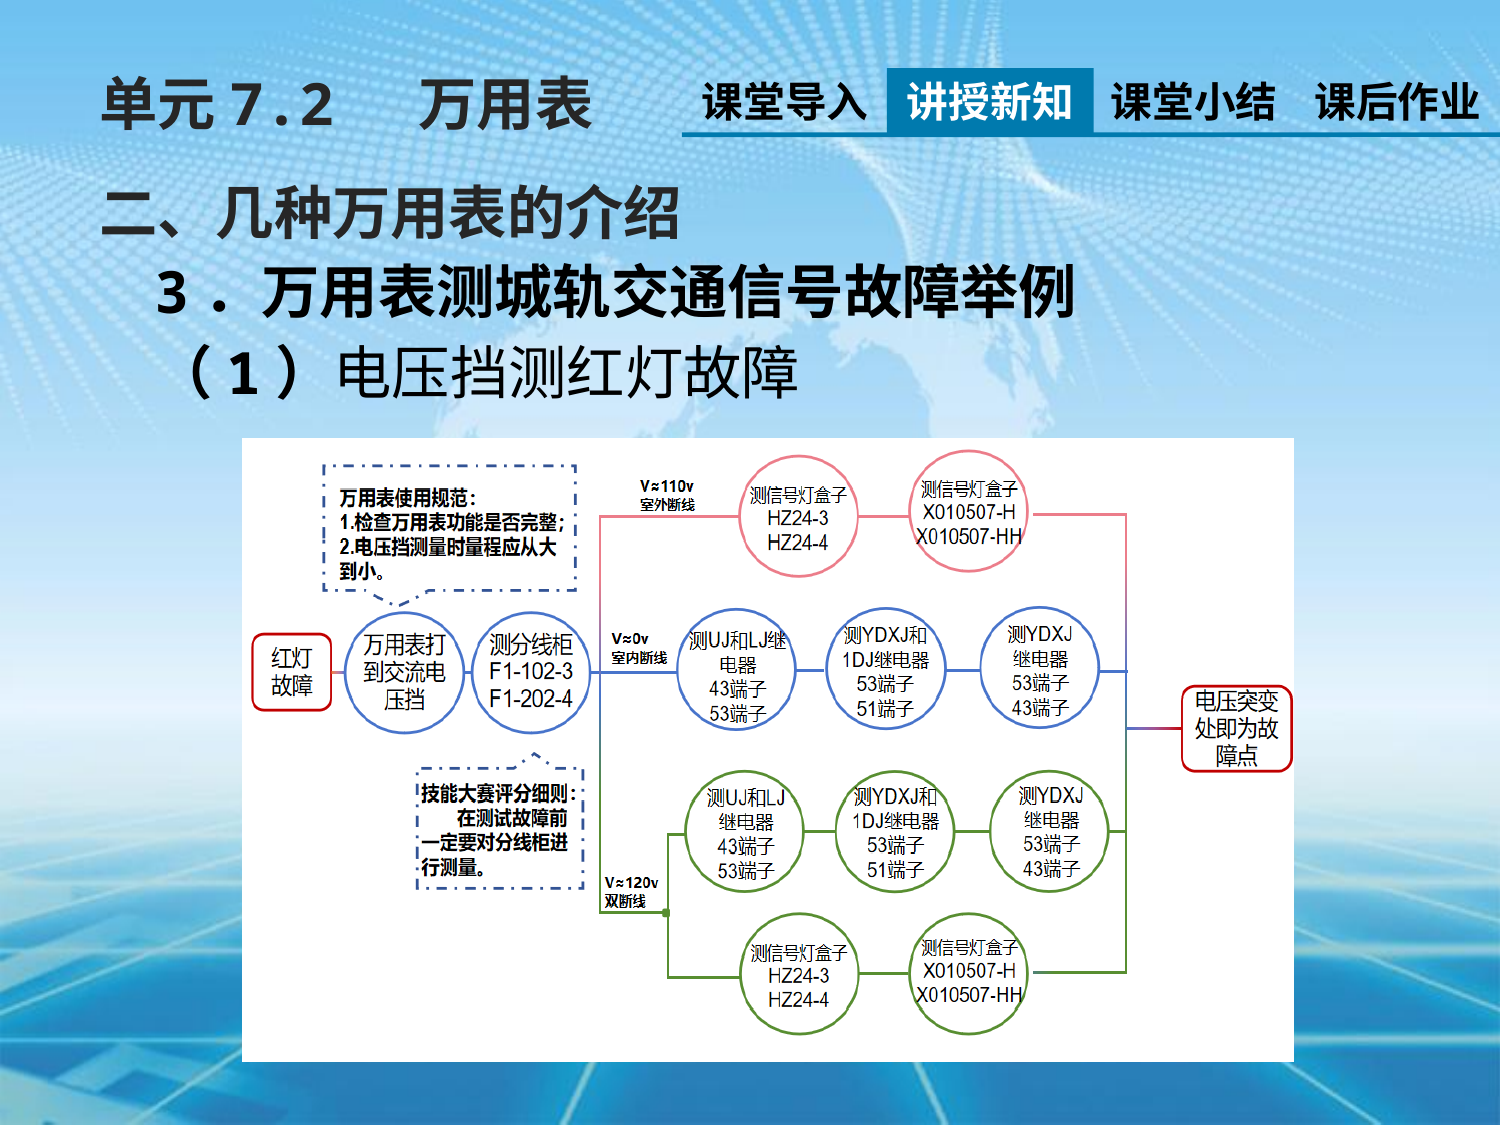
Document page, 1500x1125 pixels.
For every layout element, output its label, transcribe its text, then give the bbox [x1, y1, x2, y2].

text_box 二、几种万用表的介绍 [84, 168, 1364, 254]
text_box 3．万用表测城轨交通信号故障举例 （1）电压挡测红灯故障 [139, 247, 1388, 439]
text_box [84, 59, 1500, 146]
picture [0, 0, 1500, 1125]
